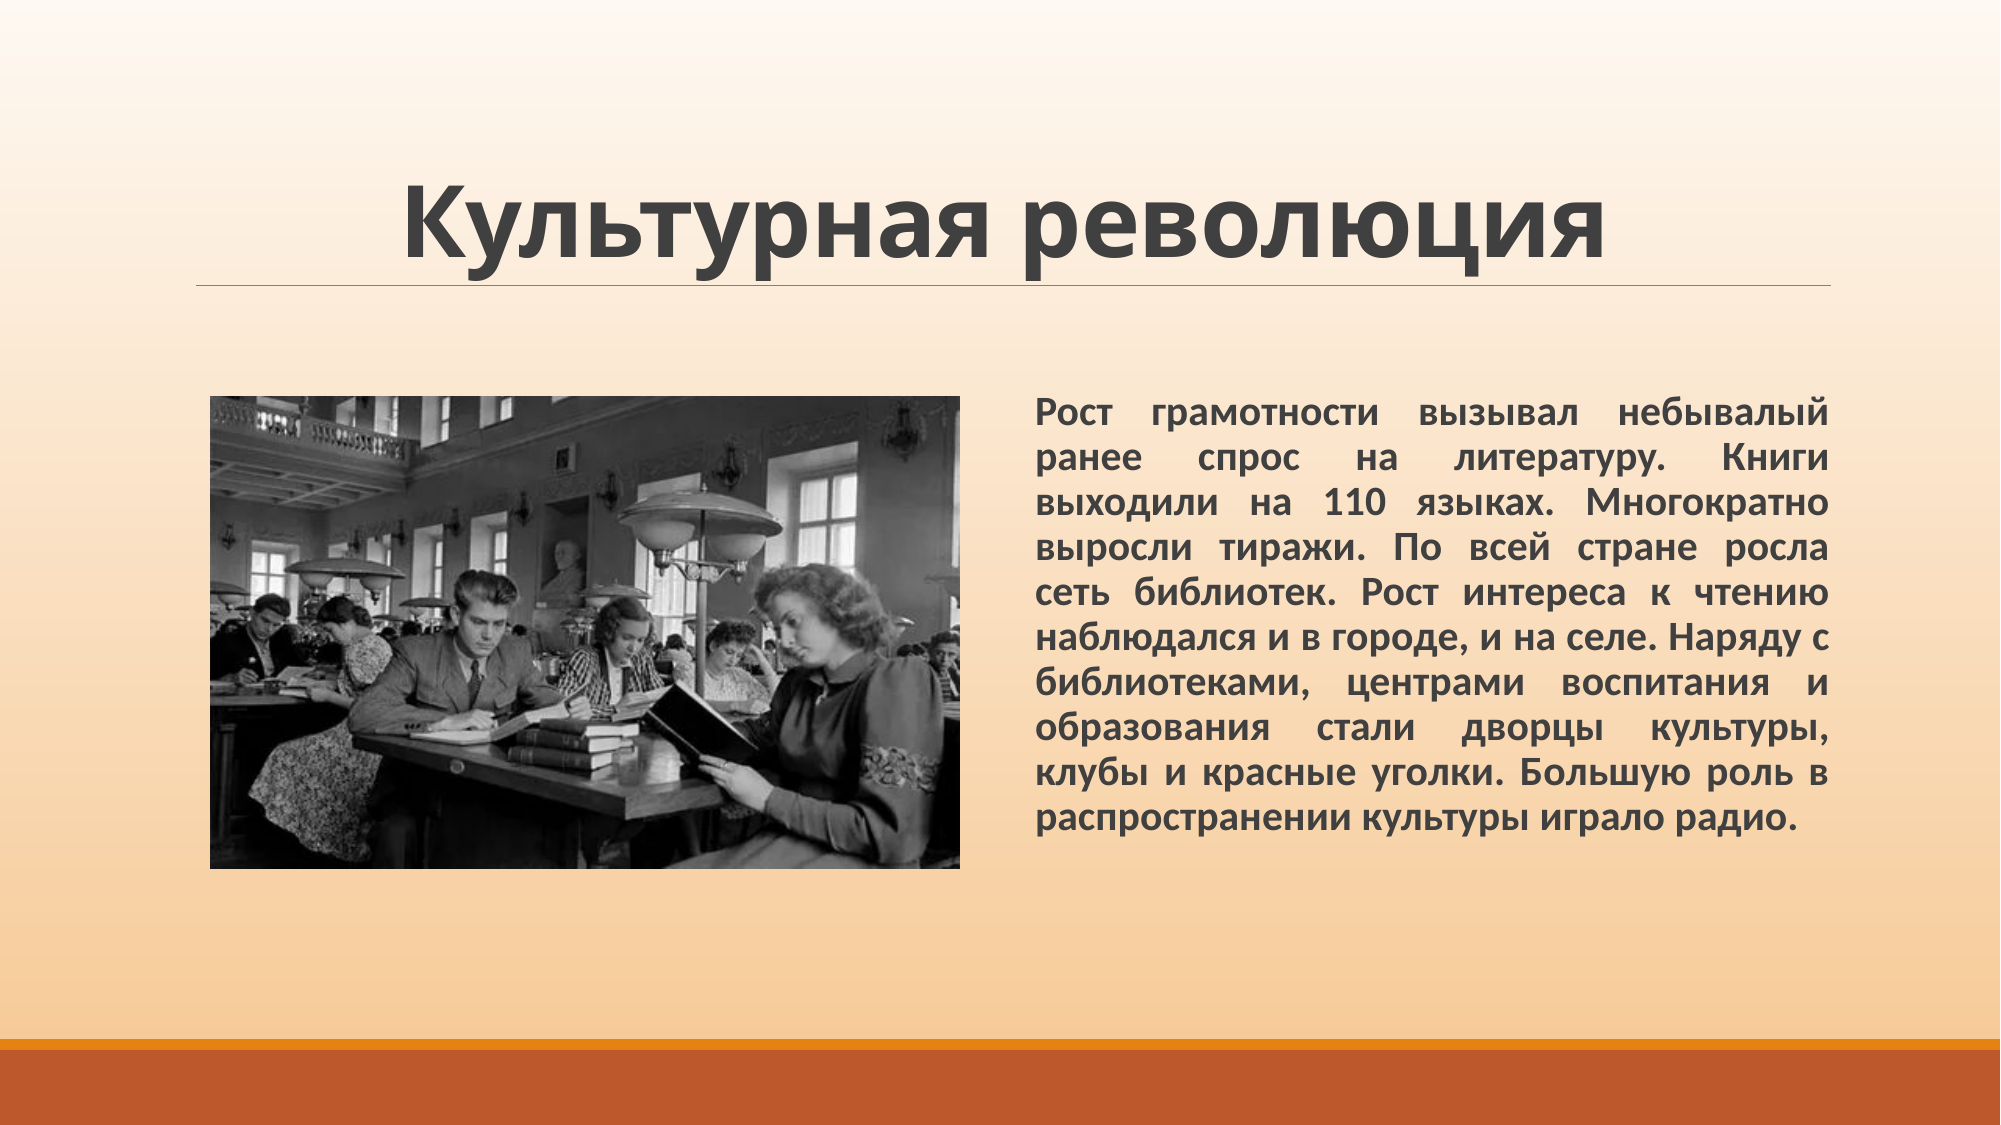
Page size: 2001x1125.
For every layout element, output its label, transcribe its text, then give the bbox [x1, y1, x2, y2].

title Культурная революция [180, 47, 1830, 285]
list Рост грамотности вызывал небывалый ранее спрос на литературу. Книги выходили на 110 языках. Многократно выросли тиражи. По всей стране росла сеть библиотек. Рост интереса к чтению наблюдался и в городе, и на селе. Наряду с библиотеками, центрами воспитания и образования стали дворцы культуры, клубы и красные уголки. Большую роль в распространении культуры играло радио. [1020, 302, 1830, 963]
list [209, 396, 961, 870]
